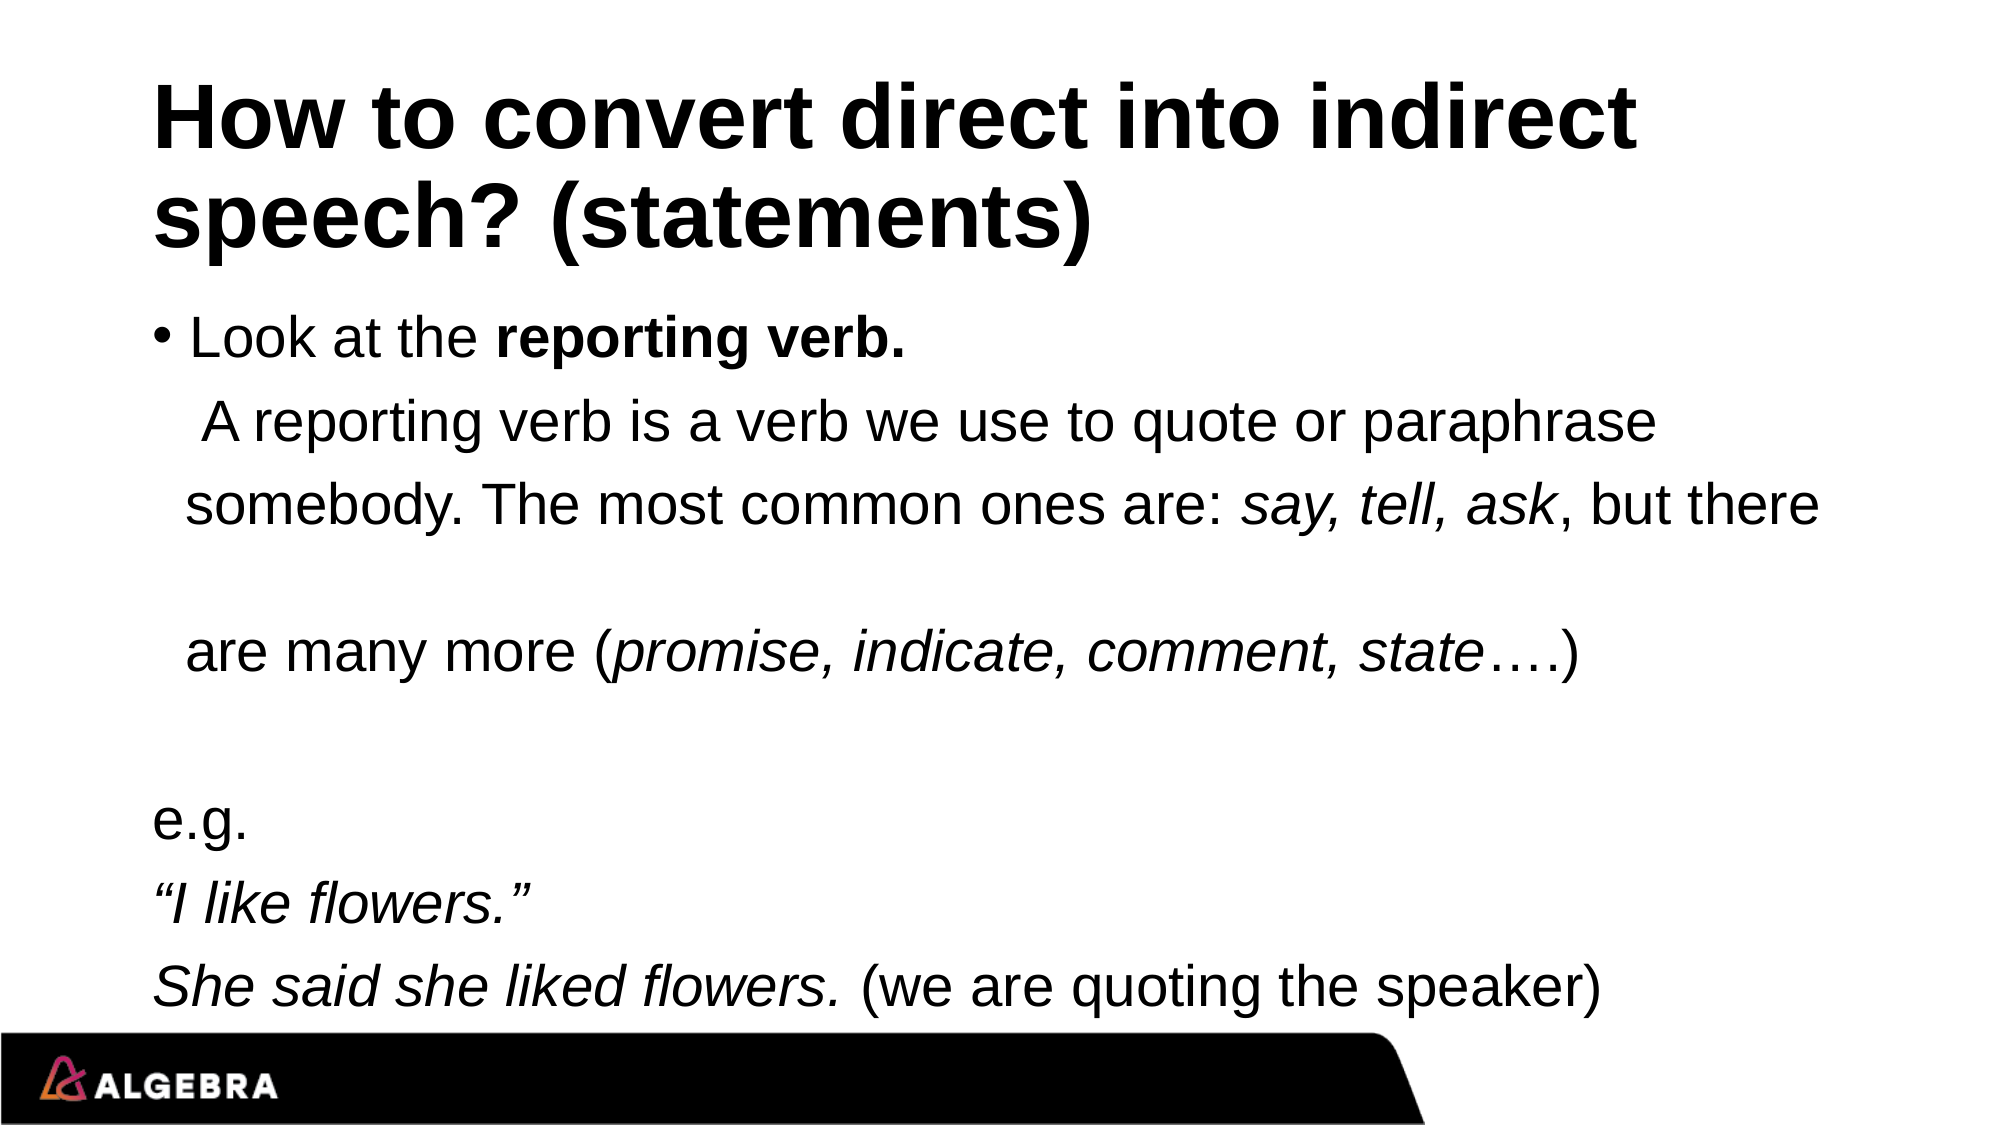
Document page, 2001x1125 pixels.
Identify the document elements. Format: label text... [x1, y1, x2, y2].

title How to convert direct into indirect speech? (statements) [137, 59, 1863, 278]
list Look at the reporting verb. A reporting verb is a verb we use to quote or paraphrase somebody. The most common ones are: say, tell, ask, but there are many more (promise, indicate, comment, state….) e.g. “I like flowers.” She said she liked flowers. (we are quoting the speaker) [137, 299, 1863, 1014]
picture [0, 1032, 1425, 1125]
